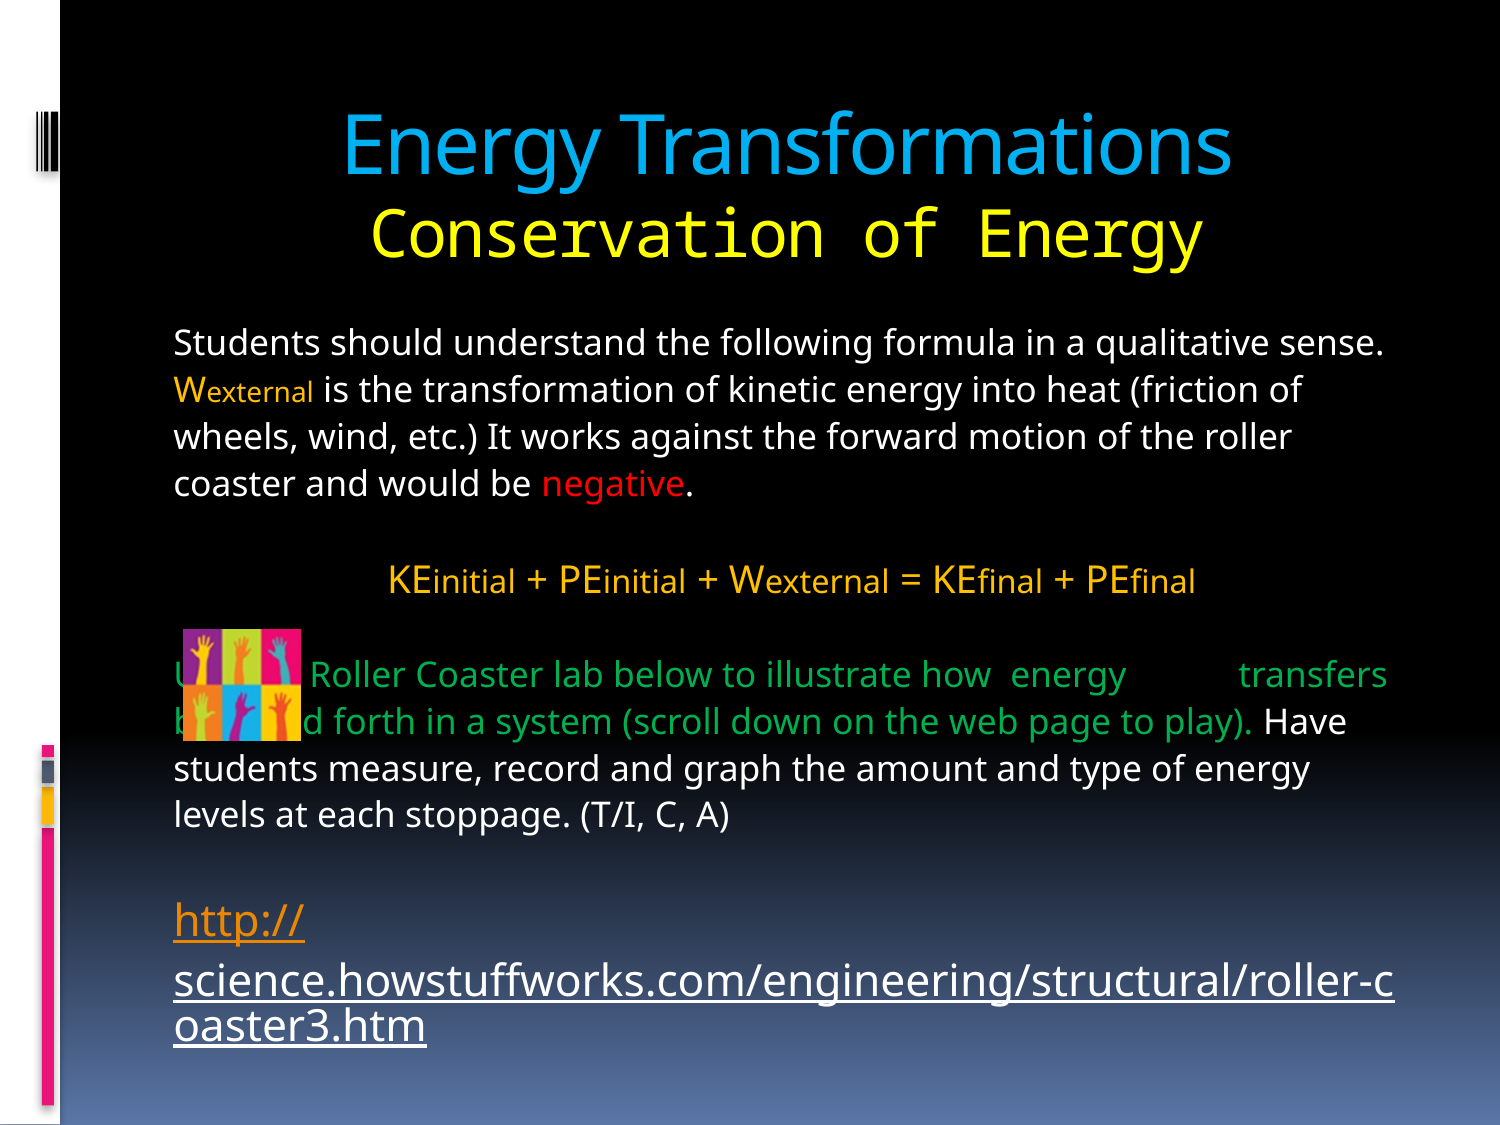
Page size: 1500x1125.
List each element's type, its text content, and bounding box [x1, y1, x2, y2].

picture [182, 629, 302, 741]
list Students should understand the following formula in a qualitative sense. Wexternal is the transformation of kinetic energy into heat (friction of wheels, wind, etc.) It works against the forward motion of the roller coaster and would be negative. KEinitial + PEinitial + Wexternal = KEfinal + PEfinal Use the Roller Coaster lab below to illustrate how energy transfers back and forth in a system (scroll down on the web page to play). Have students measure, record and graph the amount and type of energy levels at each stoppage. (T/I, C, A) http://science.howstuffworks.com/engineering/structural/roller-coaster3.htm [150, 292, 1425, 1083]
title Energy Transformations Conservation of Energy [150, 83, 1425, 234]
